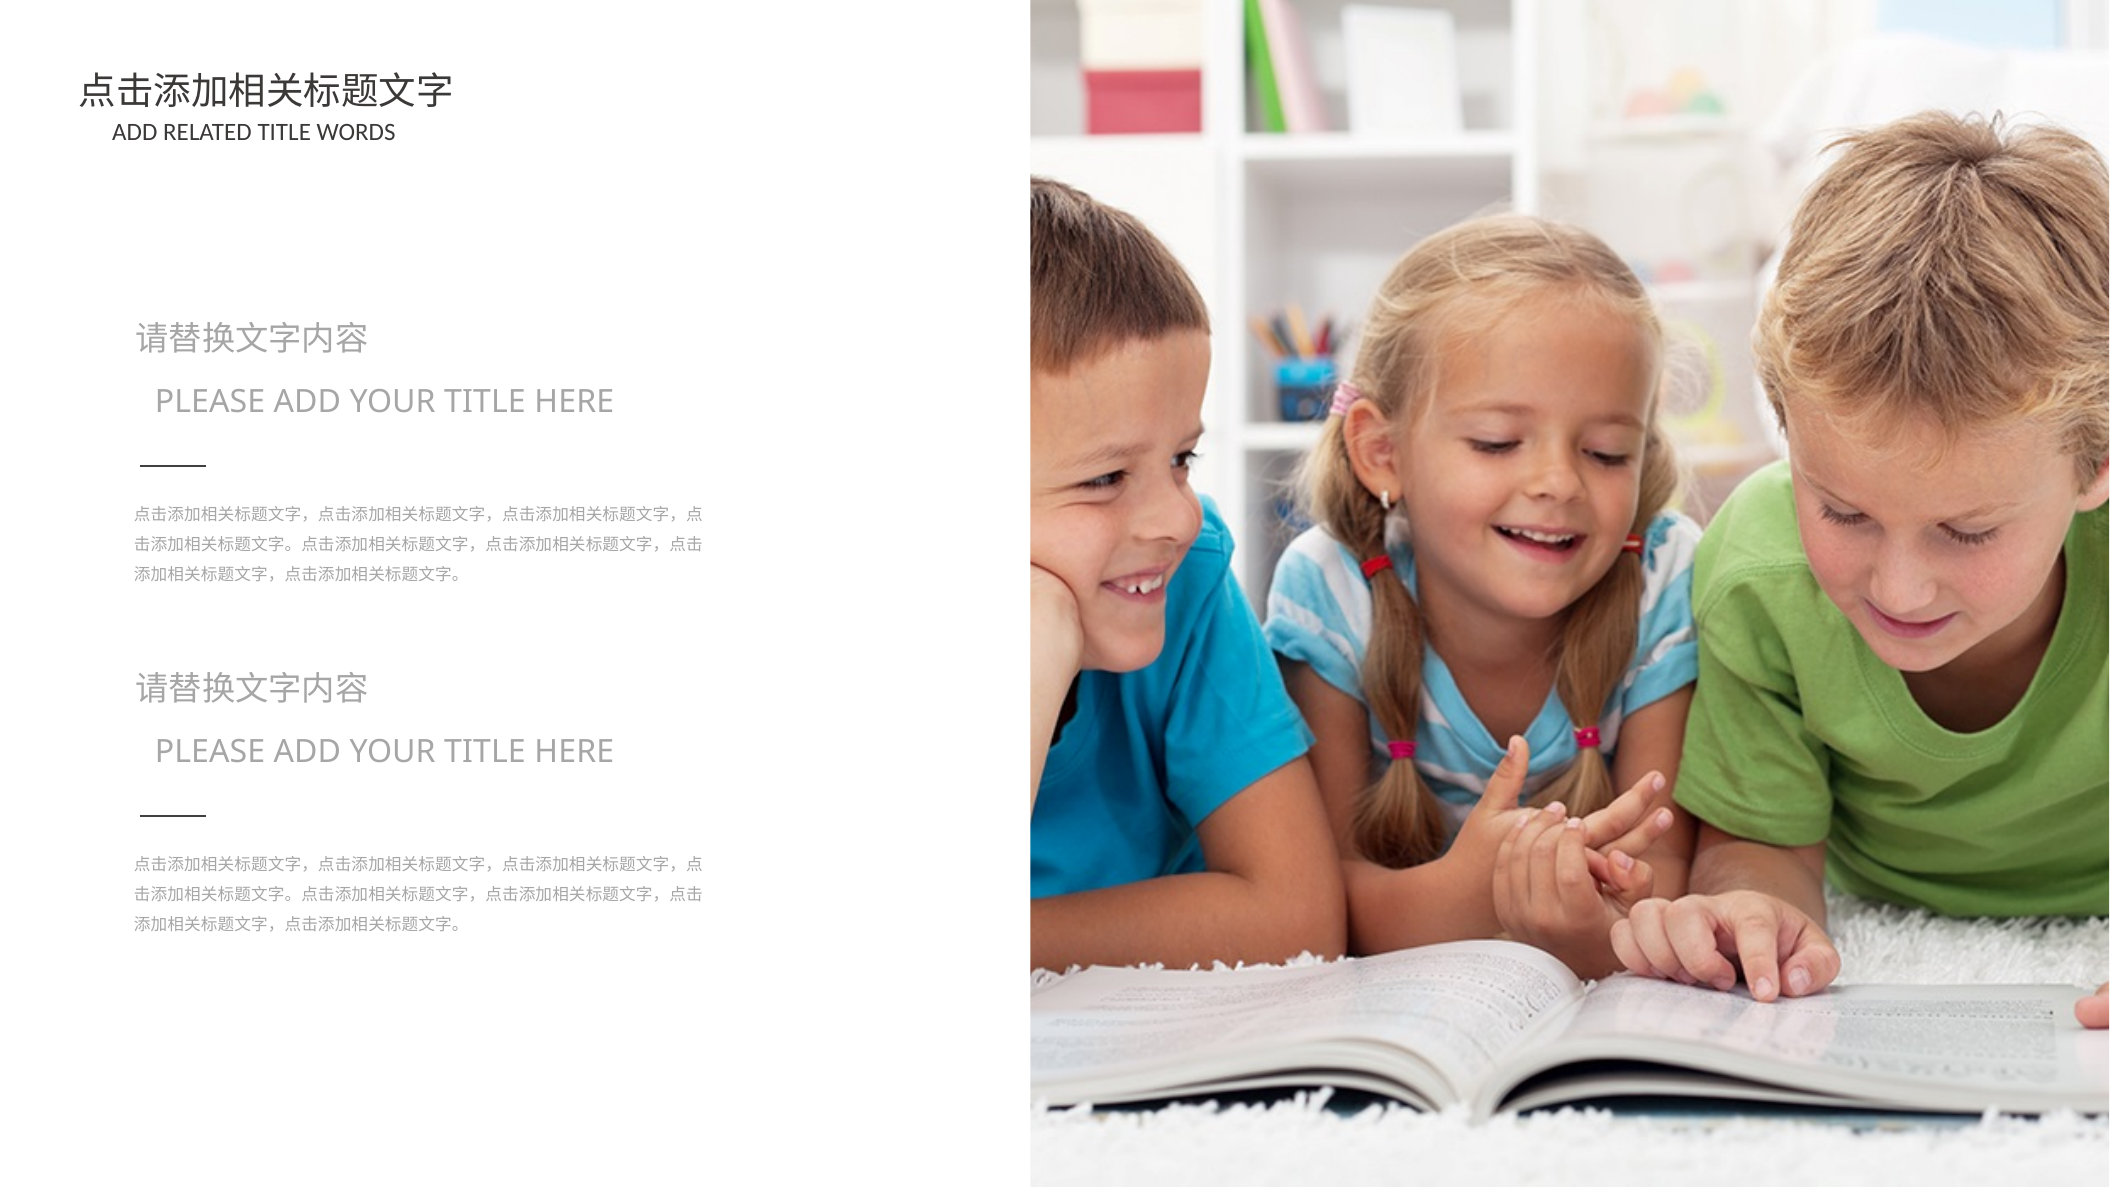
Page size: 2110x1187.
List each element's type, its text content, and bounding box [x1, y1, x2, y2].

text_box [1029, 0, 2110, 1187]
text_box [119, 309, 727, 593]
text_box 点击添加相关标题文字 [62, 59, 470, 121]
text_box ADD RELATED TITLE WORDS [96, 107, 413, 154]
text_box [119, 659, 727, 943]
